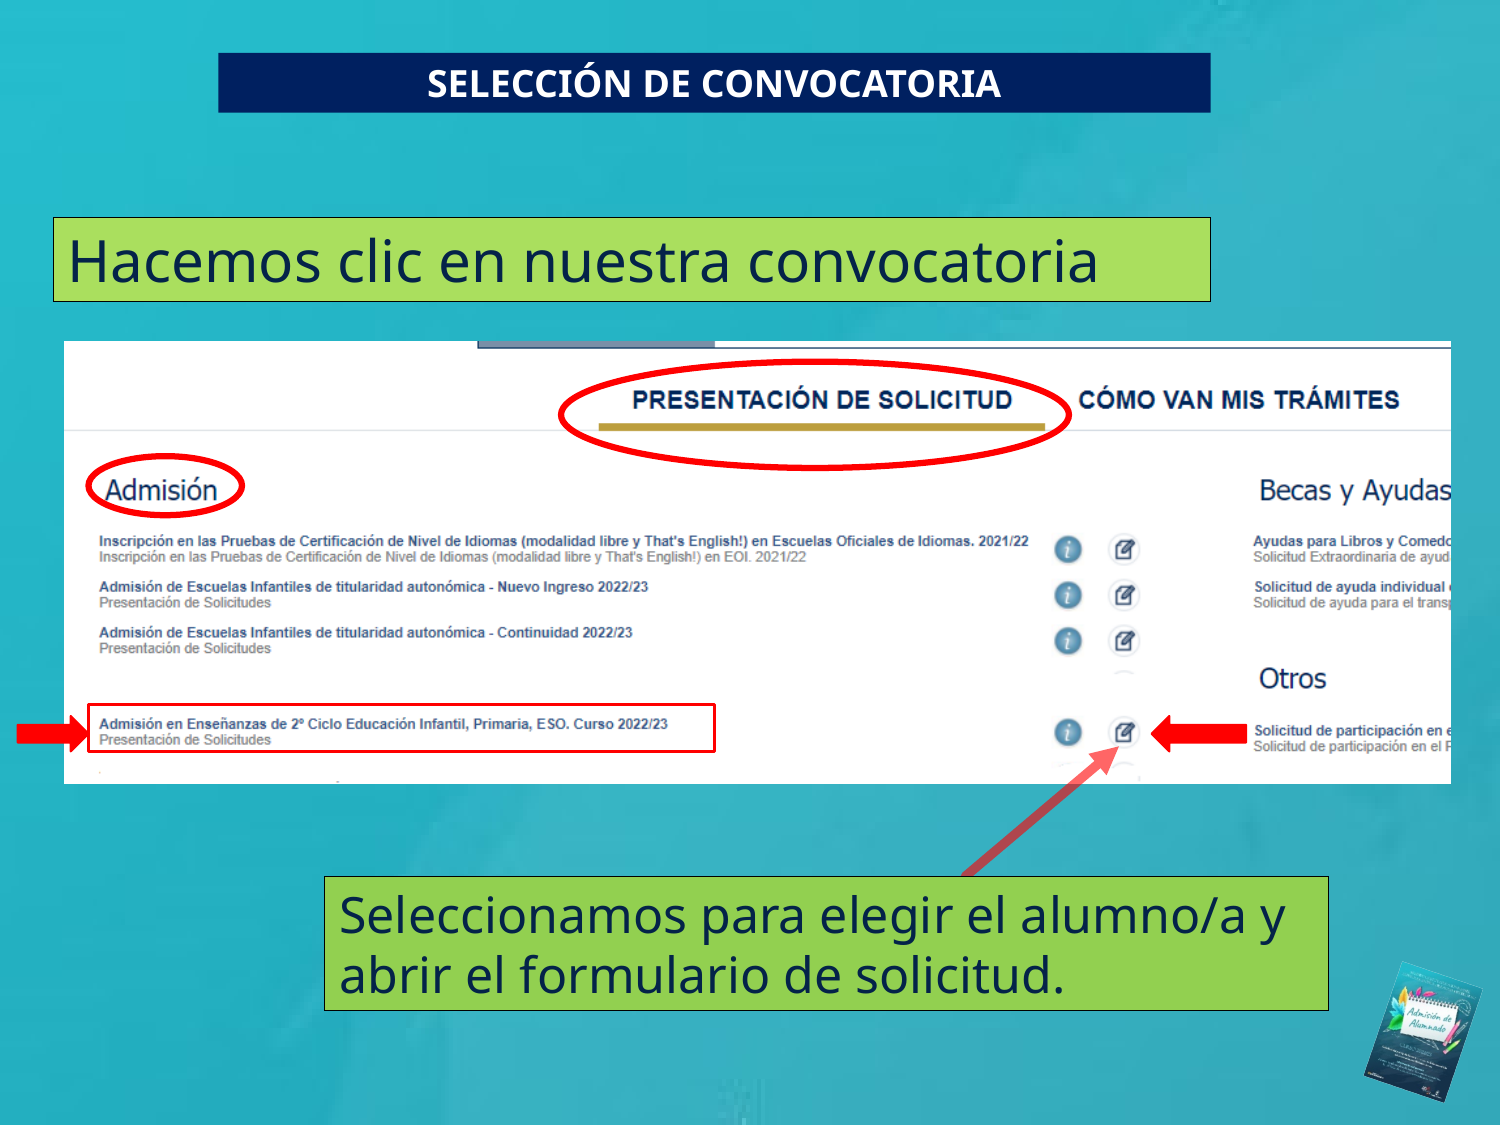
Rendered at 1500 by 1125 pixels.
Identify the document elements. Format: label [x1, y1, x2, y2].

text_box [965, 746, 1120, 877]
picture [0, 0, 1500, 1125]
